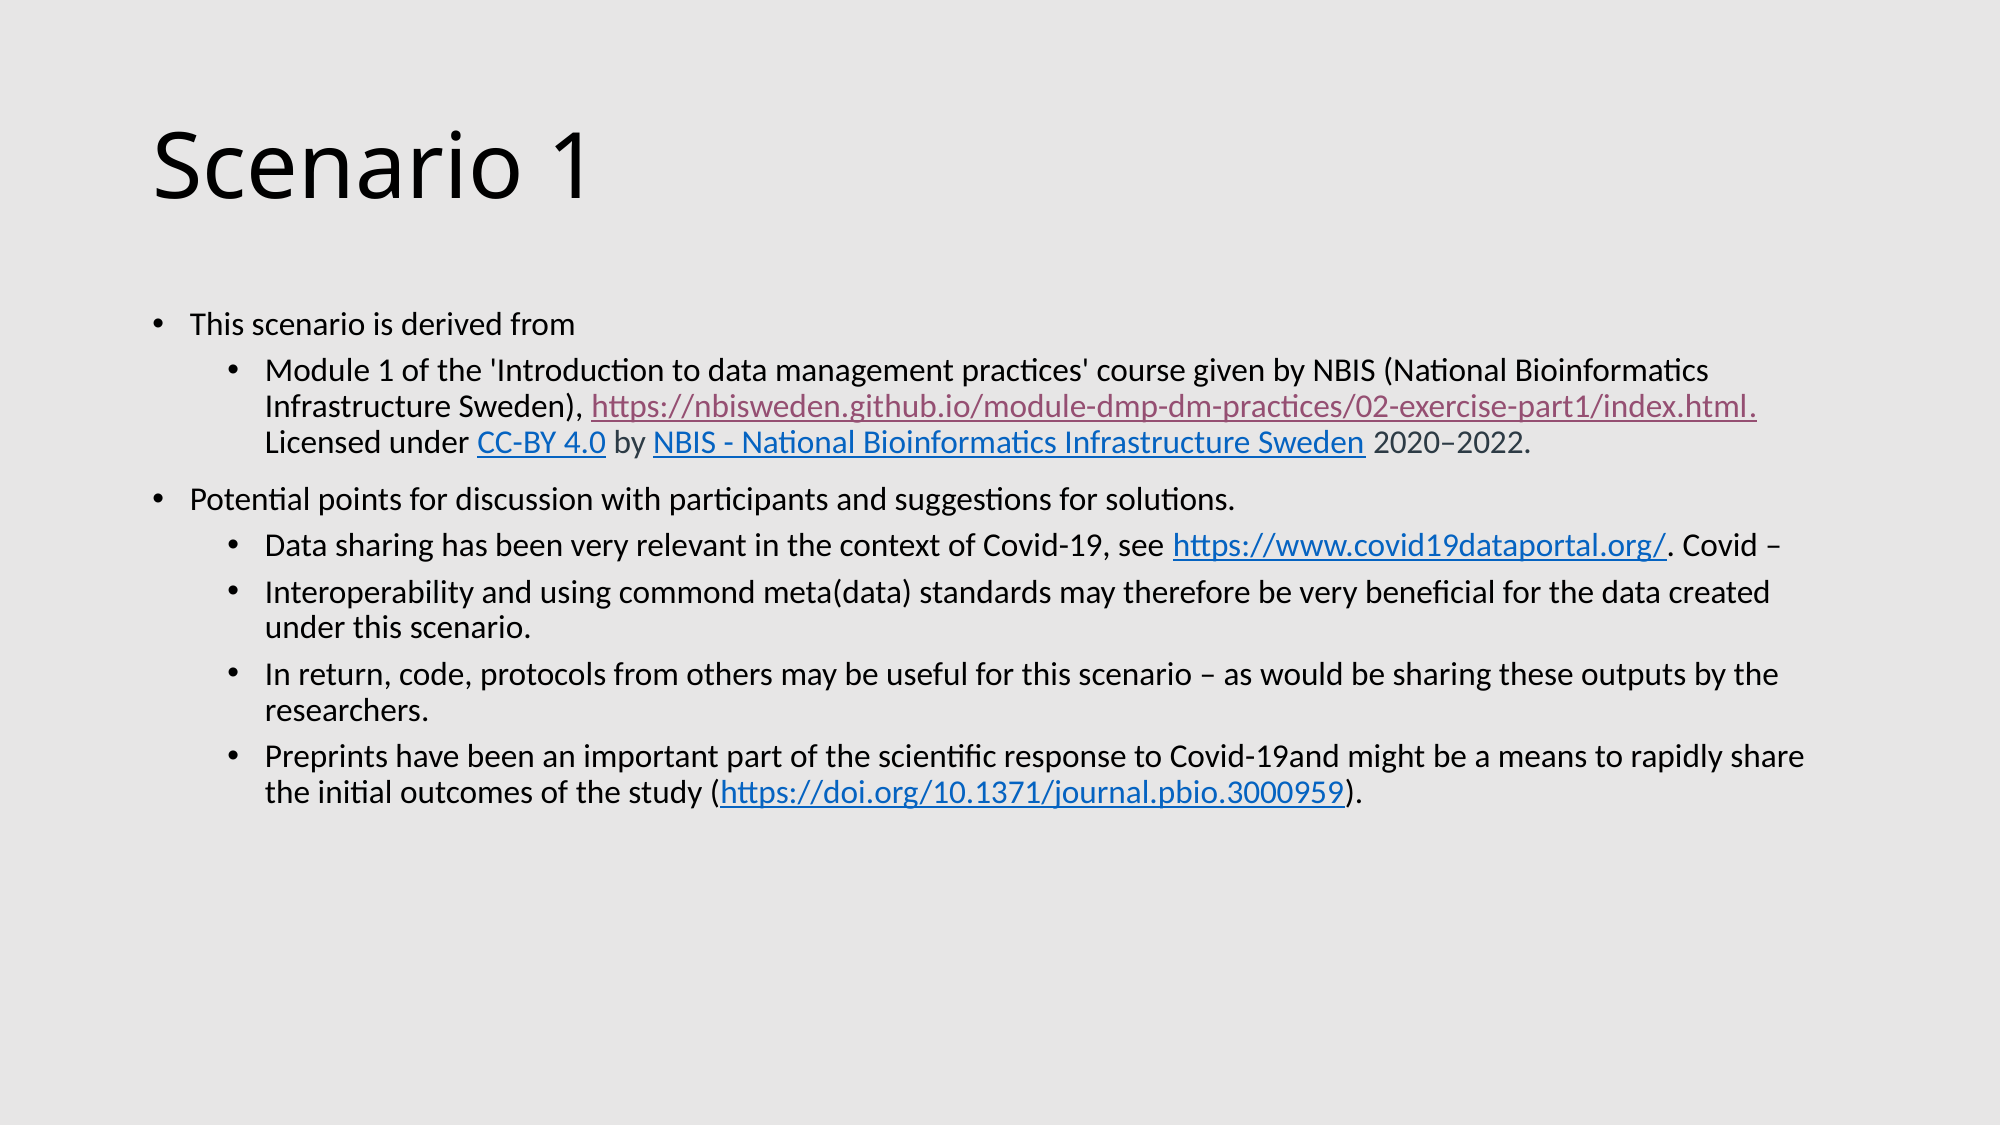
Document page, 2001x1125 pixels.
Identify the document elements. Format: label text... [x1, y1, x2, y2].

title Scenario 1 [137, 59, 1863, 278]
list This scenario is derived from Module 1 of the 'Introduction to data management practices' course given by NBIS (National Bioinformatics Infrastructure Sweden), https://nbisweden.github.io/module-dmp-dm-practices/02-exercise-part1/index.html. Licensed under CC-BY 4.0 by NBIS - National Bioinformatics Infrastructure Sweden 2020–2022. Potential points for discussion with participants and suggestions for solutions. Data sharing has been very relevant in the context of Covid-19, see https://www.covid19dataportal.org/. Covid – Interoperability and using commond meta(data) standards may therefore be very beneficial for the data created under this scenario. In return, code, protocols from others may be useful for this scenario – as would be sharing these outputs by the researchers. Preprints have been an important part of the scientific response to Covid-19and might be a means to rapidly share the initial outcomes of the study (https://doi.org/10.1371/journal.pbio.3000959). [137, 299, 1863, 1014]
